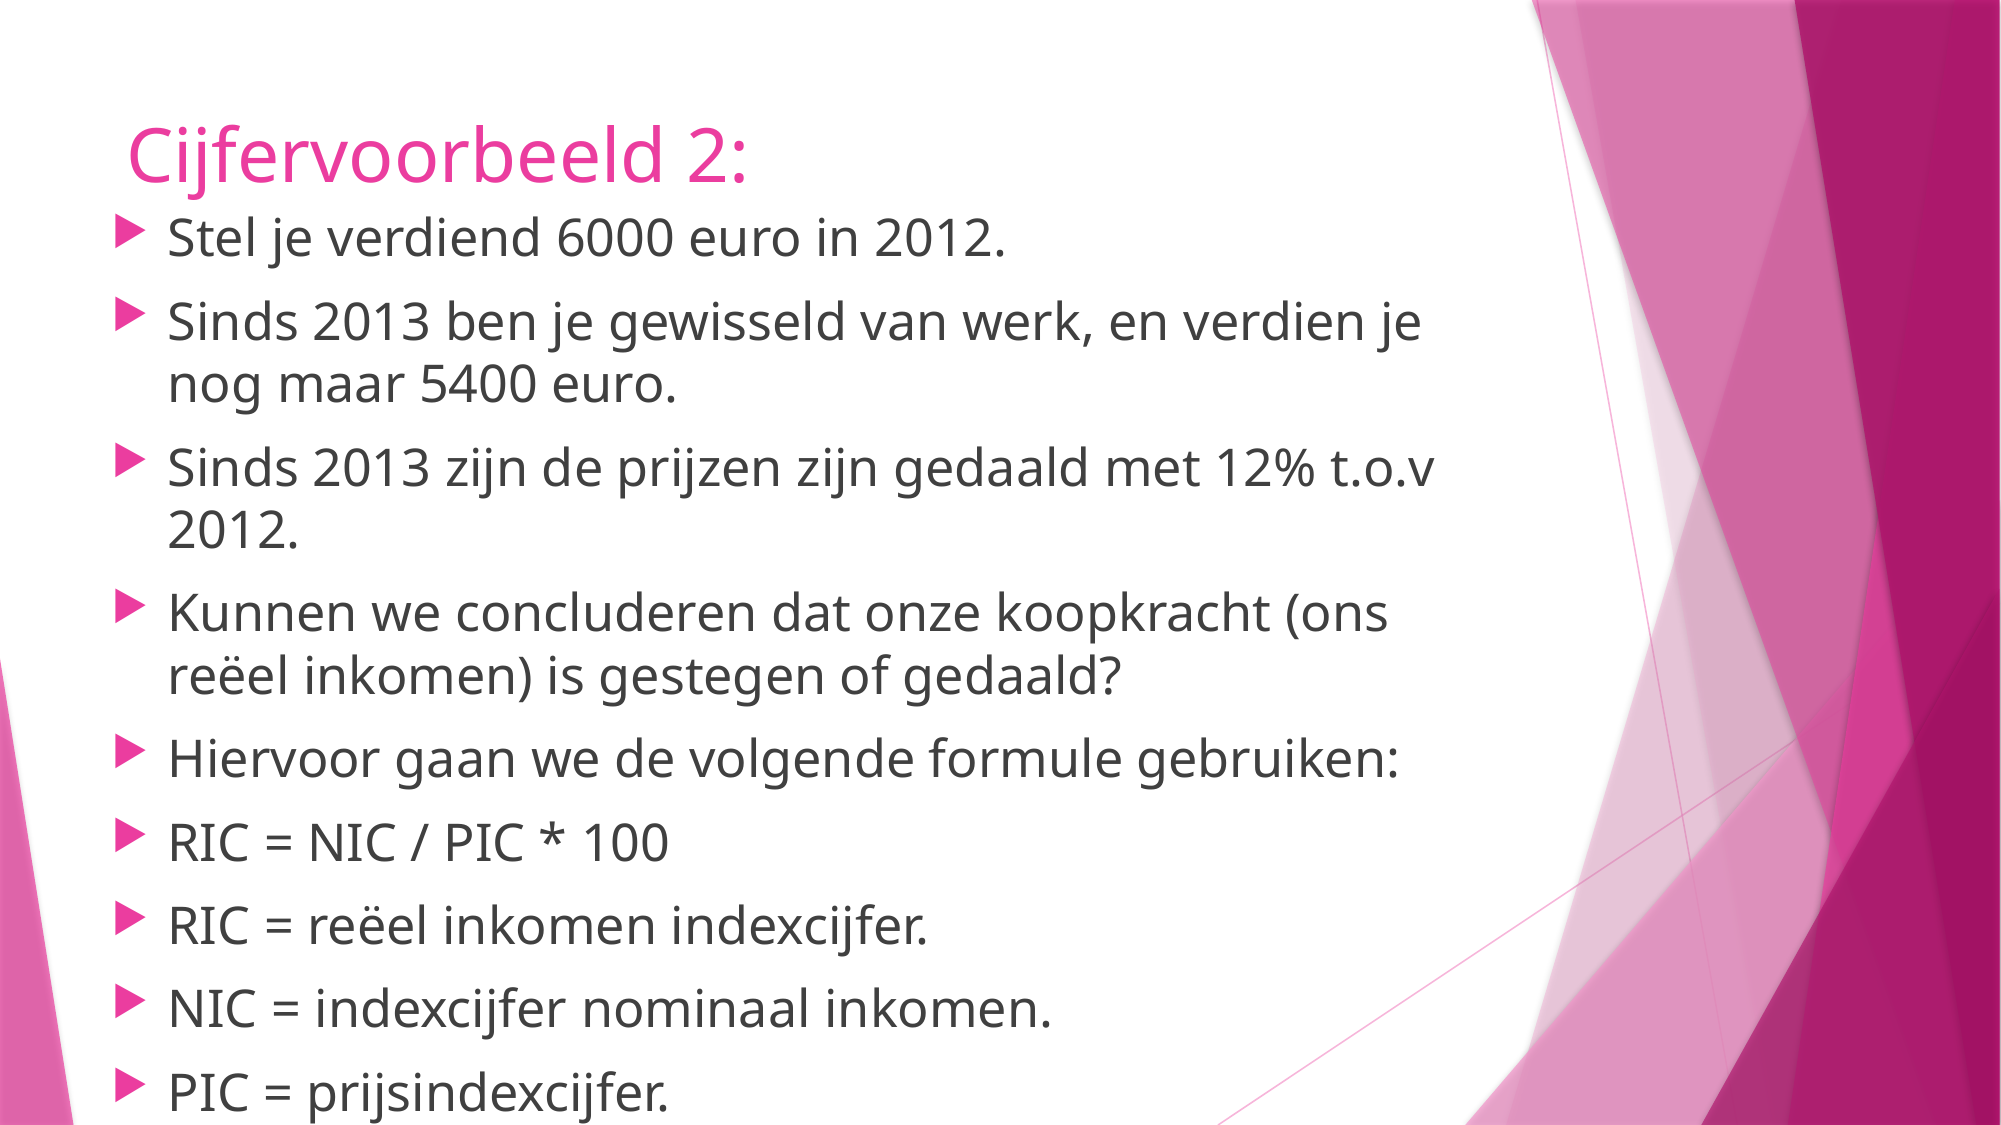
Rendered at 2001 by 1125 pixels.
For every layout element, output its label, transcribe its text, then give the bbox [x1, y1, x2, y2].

list Stel je verdiend 6000 euro in 2012. Sinds 2013 ben je gewisseld van werk, en verdien je nog maar 5400 euro. Sinds 2013 zijn de prijzen zijn gedaald met 12% t.o.v 2012. Kunnen we concluderen dat onze koopkracht (ons reëel inkomen) is gestegen of gedaald? Hiervoor gaan we de volgende formule gebruiken: RIC = NIC / PIC * 100 RIC = reëel inkomen indexcijfer. NIC = indexcijfer nominaal inkomen. PIC = prijsindexcijfer. [96, 197, 1522, 991]
title Cijfervoorbeeld 2: [111, 99, 1522, 197]
